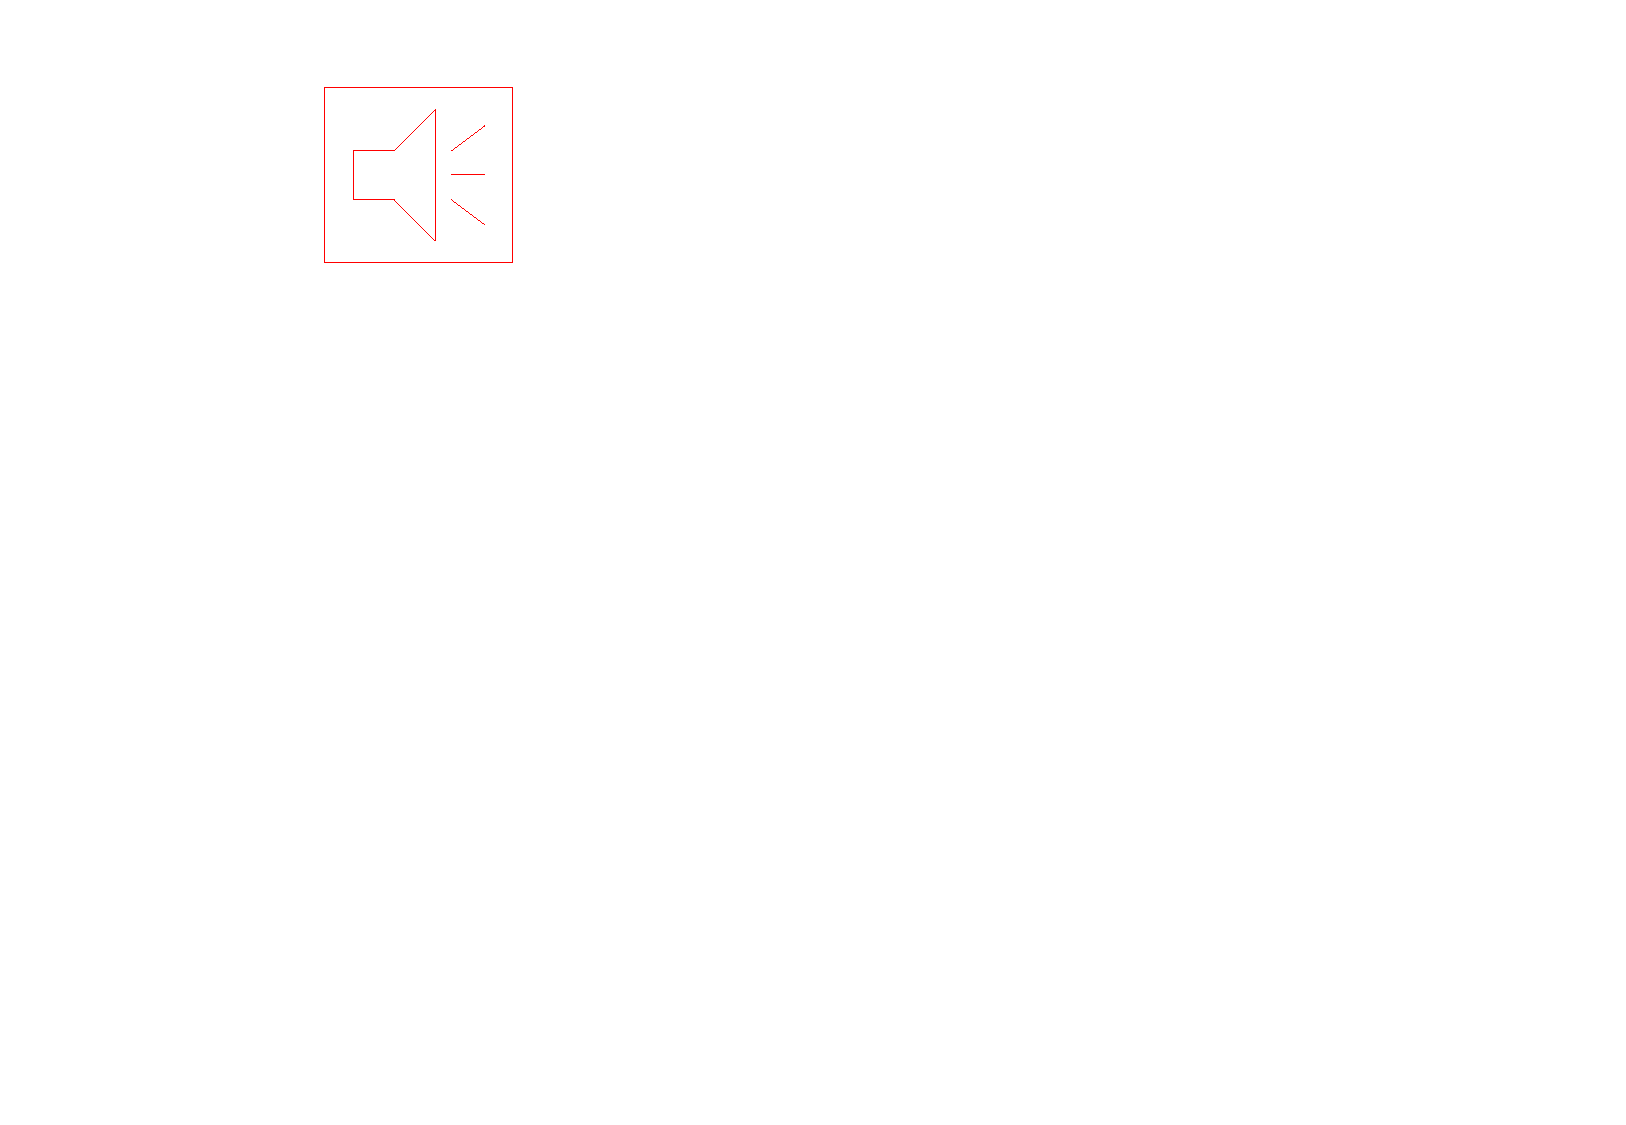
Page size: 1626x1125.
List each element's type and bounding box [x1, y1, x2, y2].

text_box [324, 87, 513, 263]
